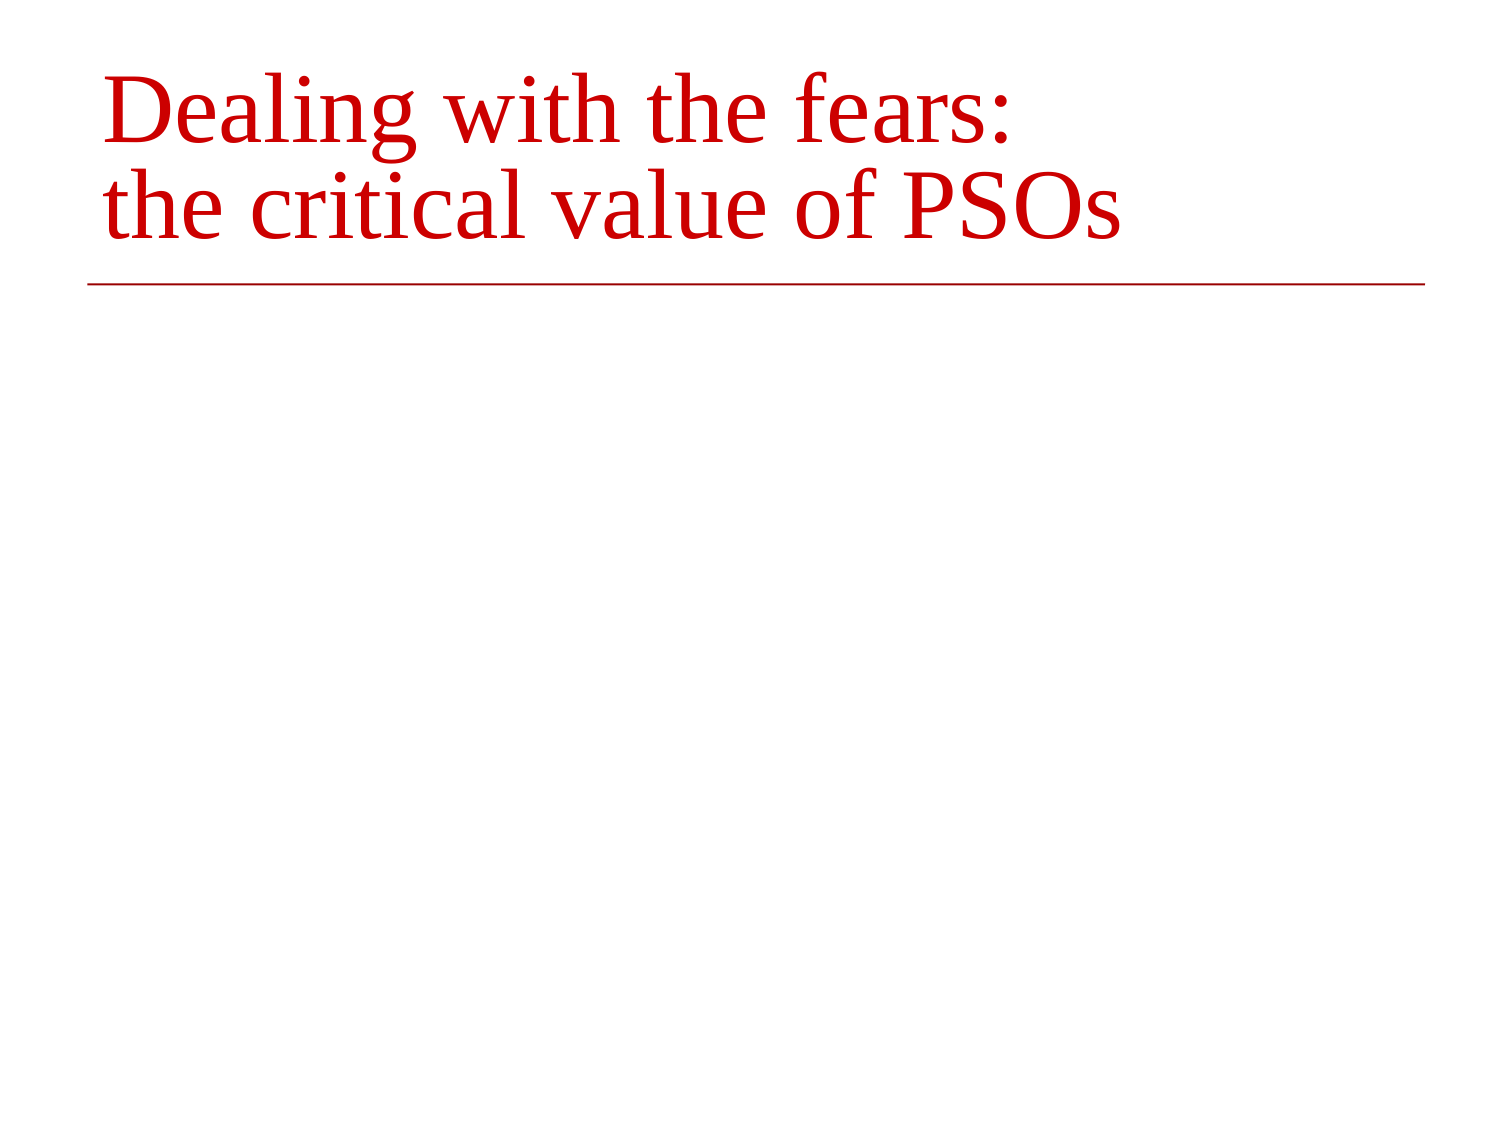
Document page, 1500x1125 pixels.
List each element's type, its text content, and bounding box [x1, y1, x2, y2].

title Dealing with the fears: the critical value of PSOs [87, 77, 1425, 266]
